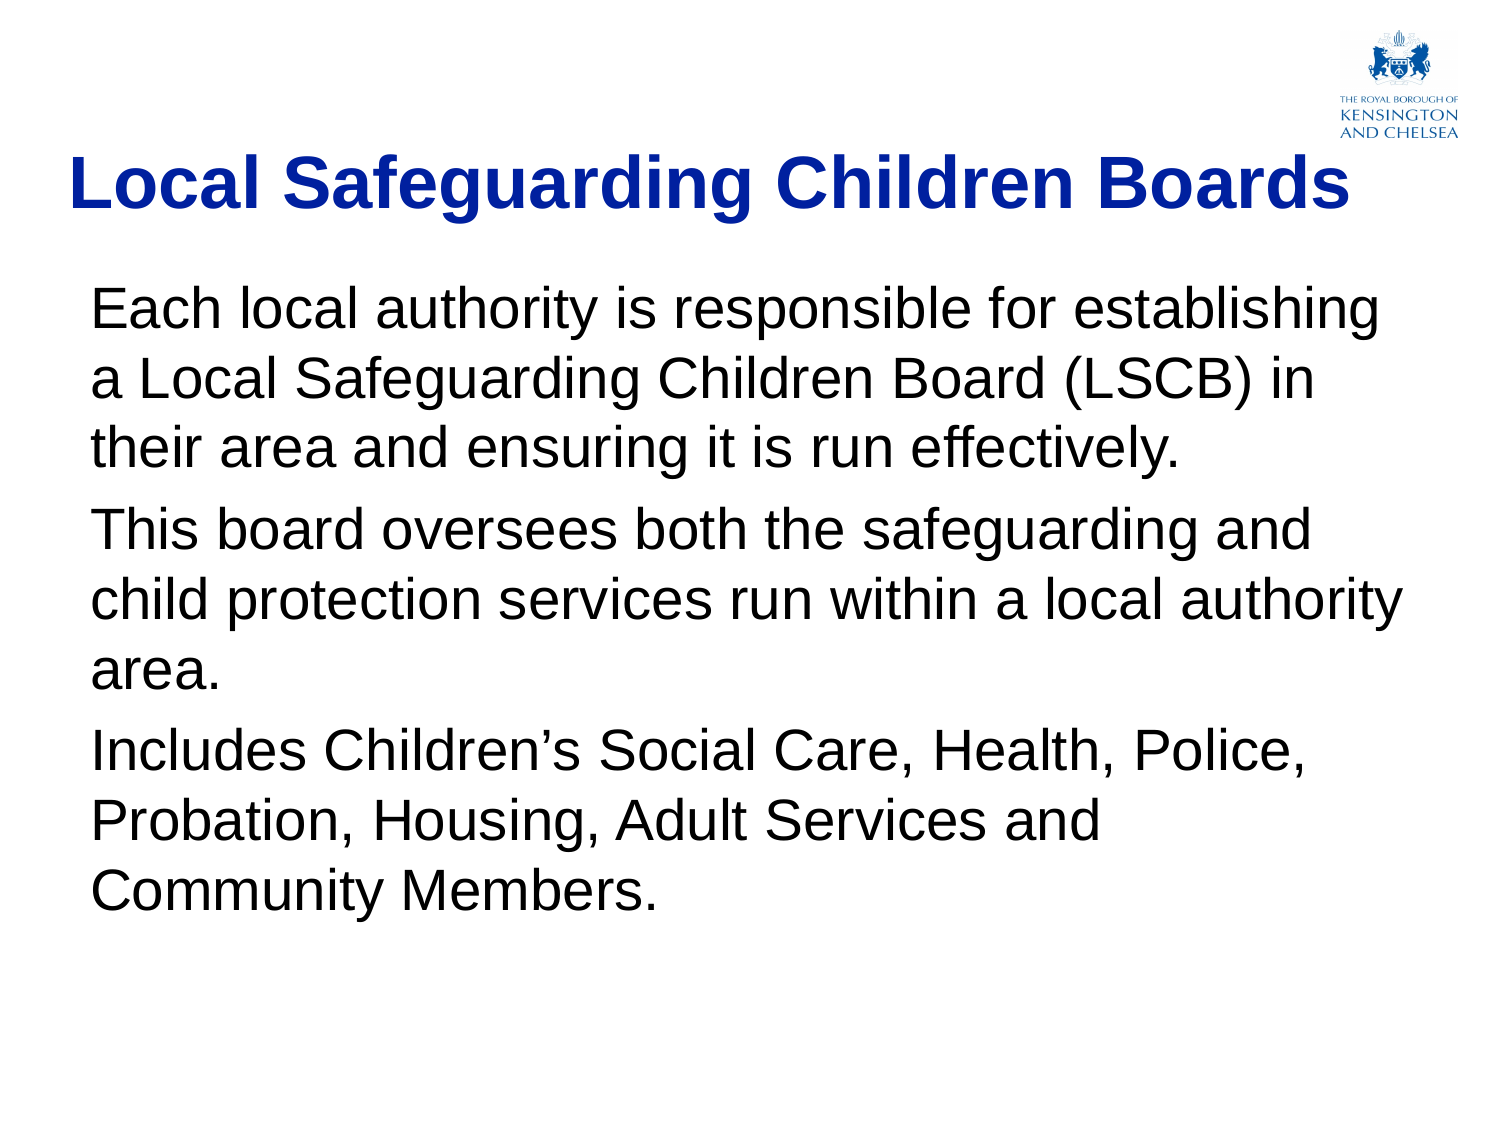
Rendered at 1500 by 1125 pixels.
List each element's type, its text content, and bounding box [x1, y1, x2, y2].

picture [1340, 30, 1458, 138]
title Local Safeguarding Children Boards [53, 45, 1436, 233]
list Each local authority is responsible for establishing a Local Safeguarding Children Board (LSCB) in their area and ensuring it is run effectively. This board oversees both the safeguarding and child protection services run within a local authority area. Includes Children’s Social Care, Health, Police, Probation, Housing, Adult Services and Community Members. [75, 262, 1425, 1005]
